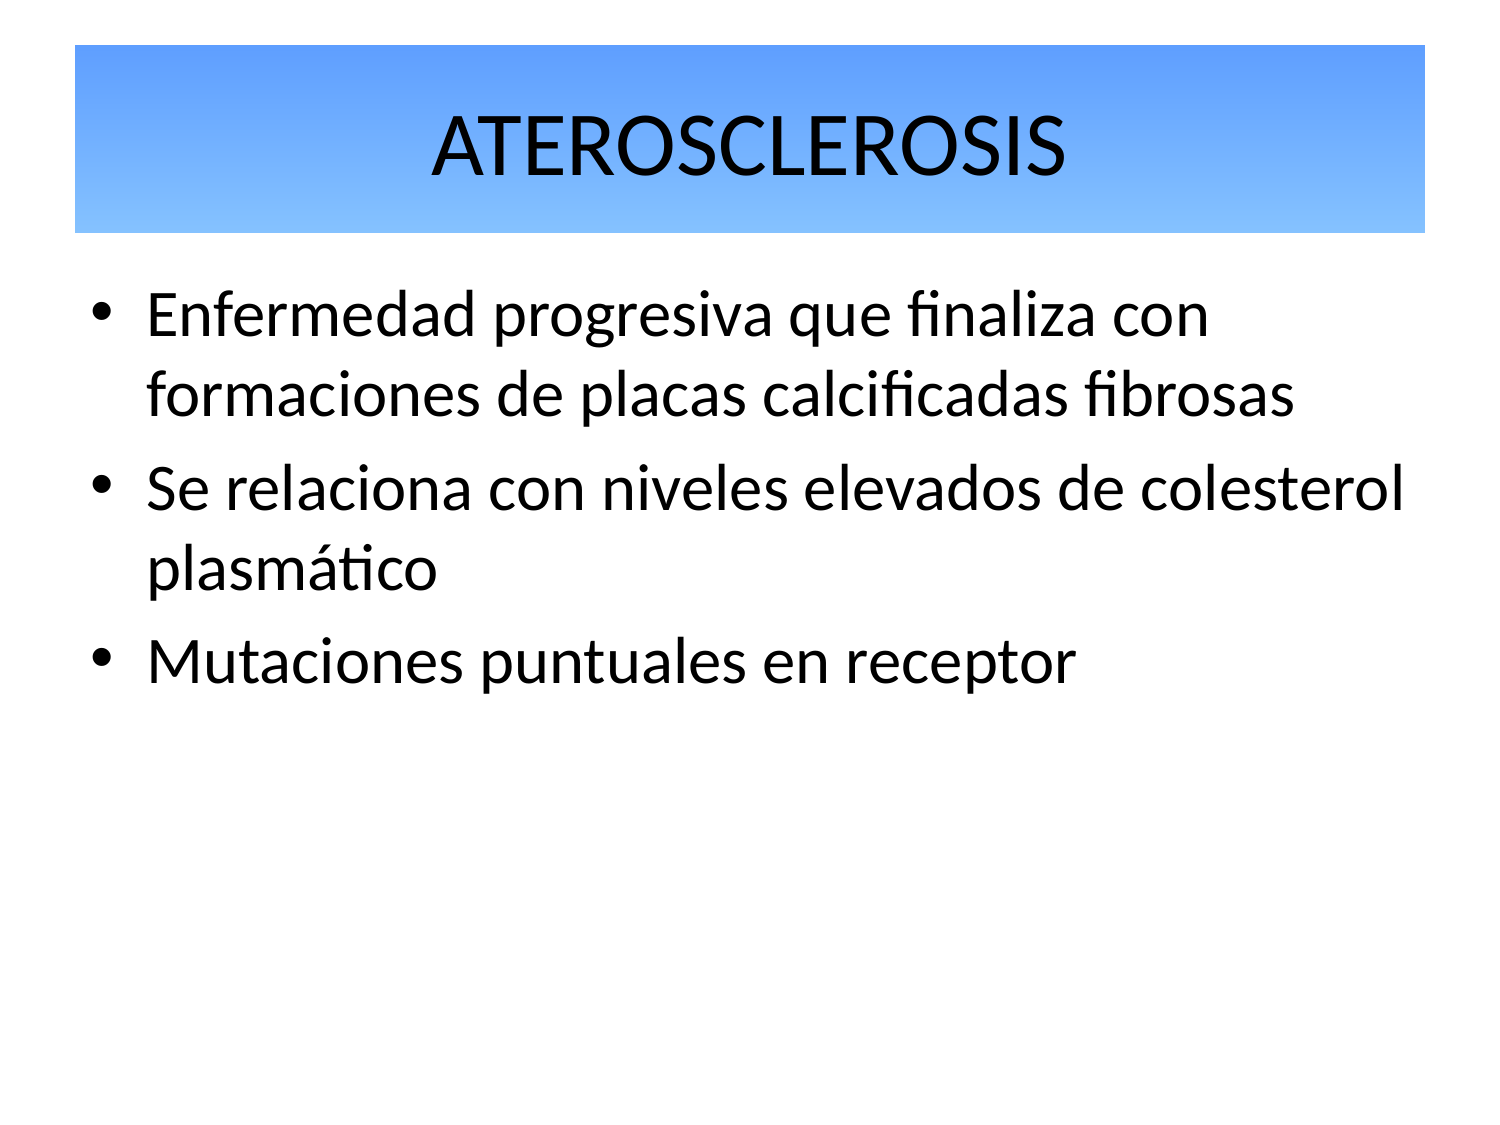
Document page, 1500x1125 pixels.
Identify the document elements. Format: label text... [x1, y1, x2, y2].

list Enfermedad progresiva que finaliza con formaciones de placas calcificadas fibrosas Se relaciona con niveles elevados de colesterol plasmático Mutaciones puntuales en receptor [75, 262, 1425, 1005]
title ATEROSCLEROSIS [75, 45, 1425, 233]
